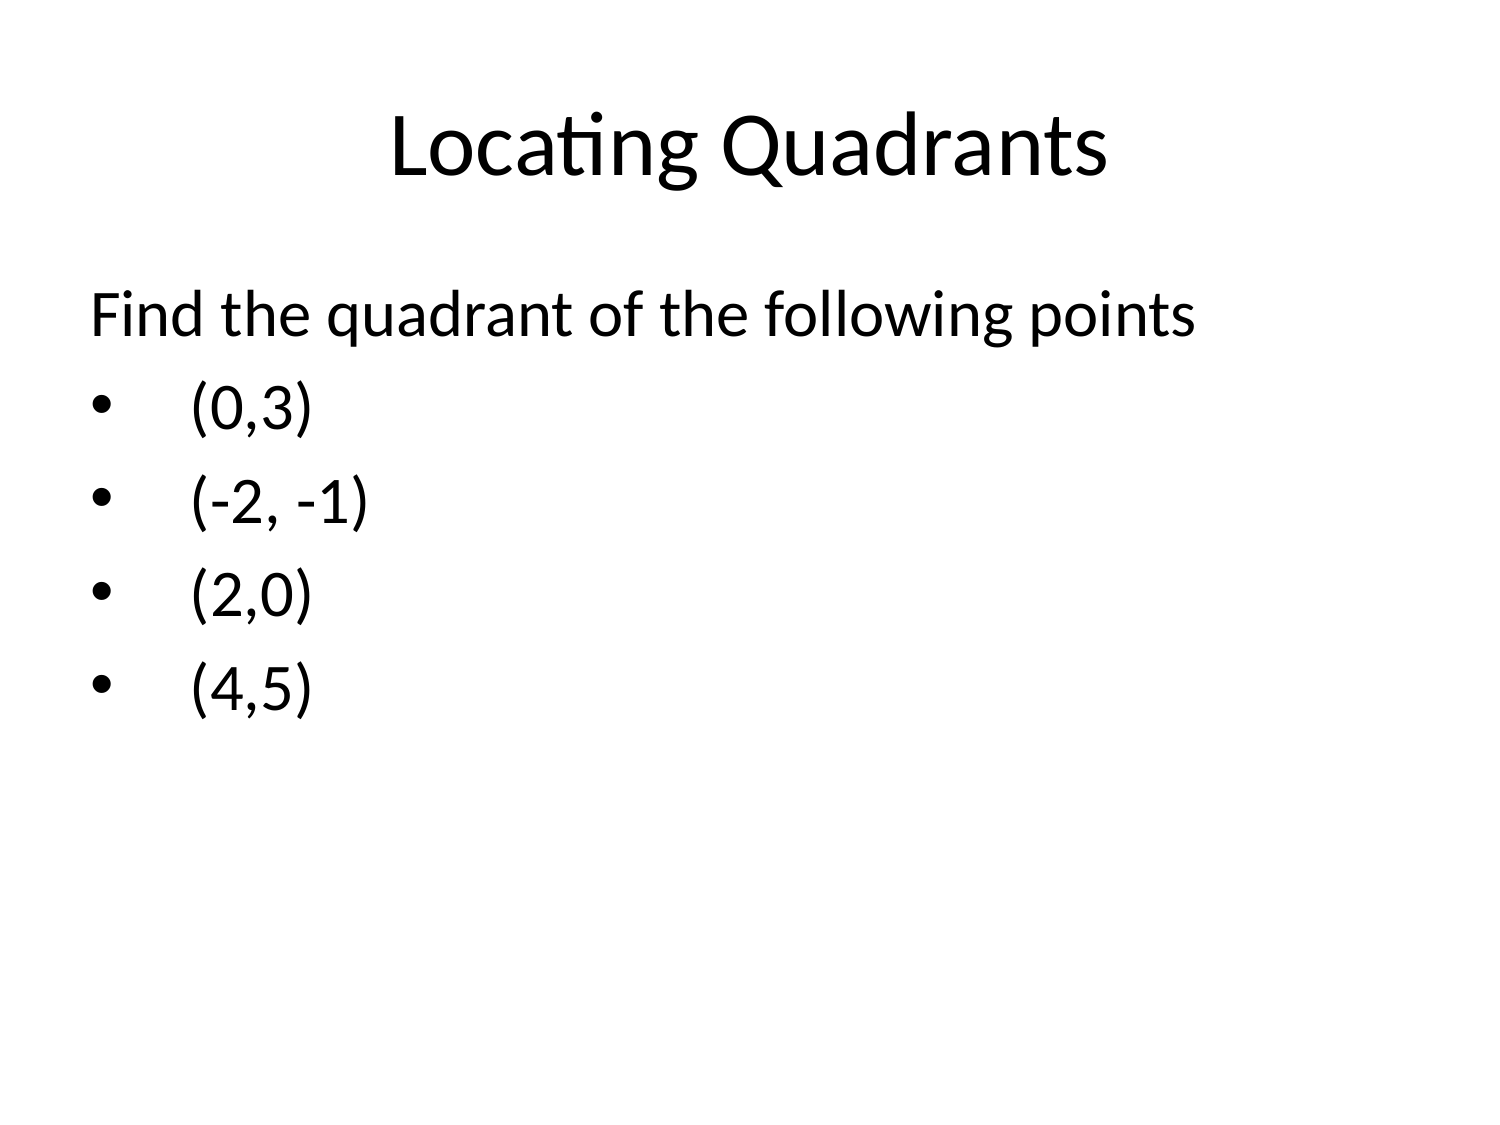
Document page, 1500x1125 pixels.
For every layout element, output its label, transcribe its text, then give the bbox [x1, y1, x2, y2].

title Locating Quadrants [75, 45, 1425, 233]
list Find the quadrant of the following points (0,3) (-2, -1) (2,0) (4,5) [75, 262, 1425, 1005]
